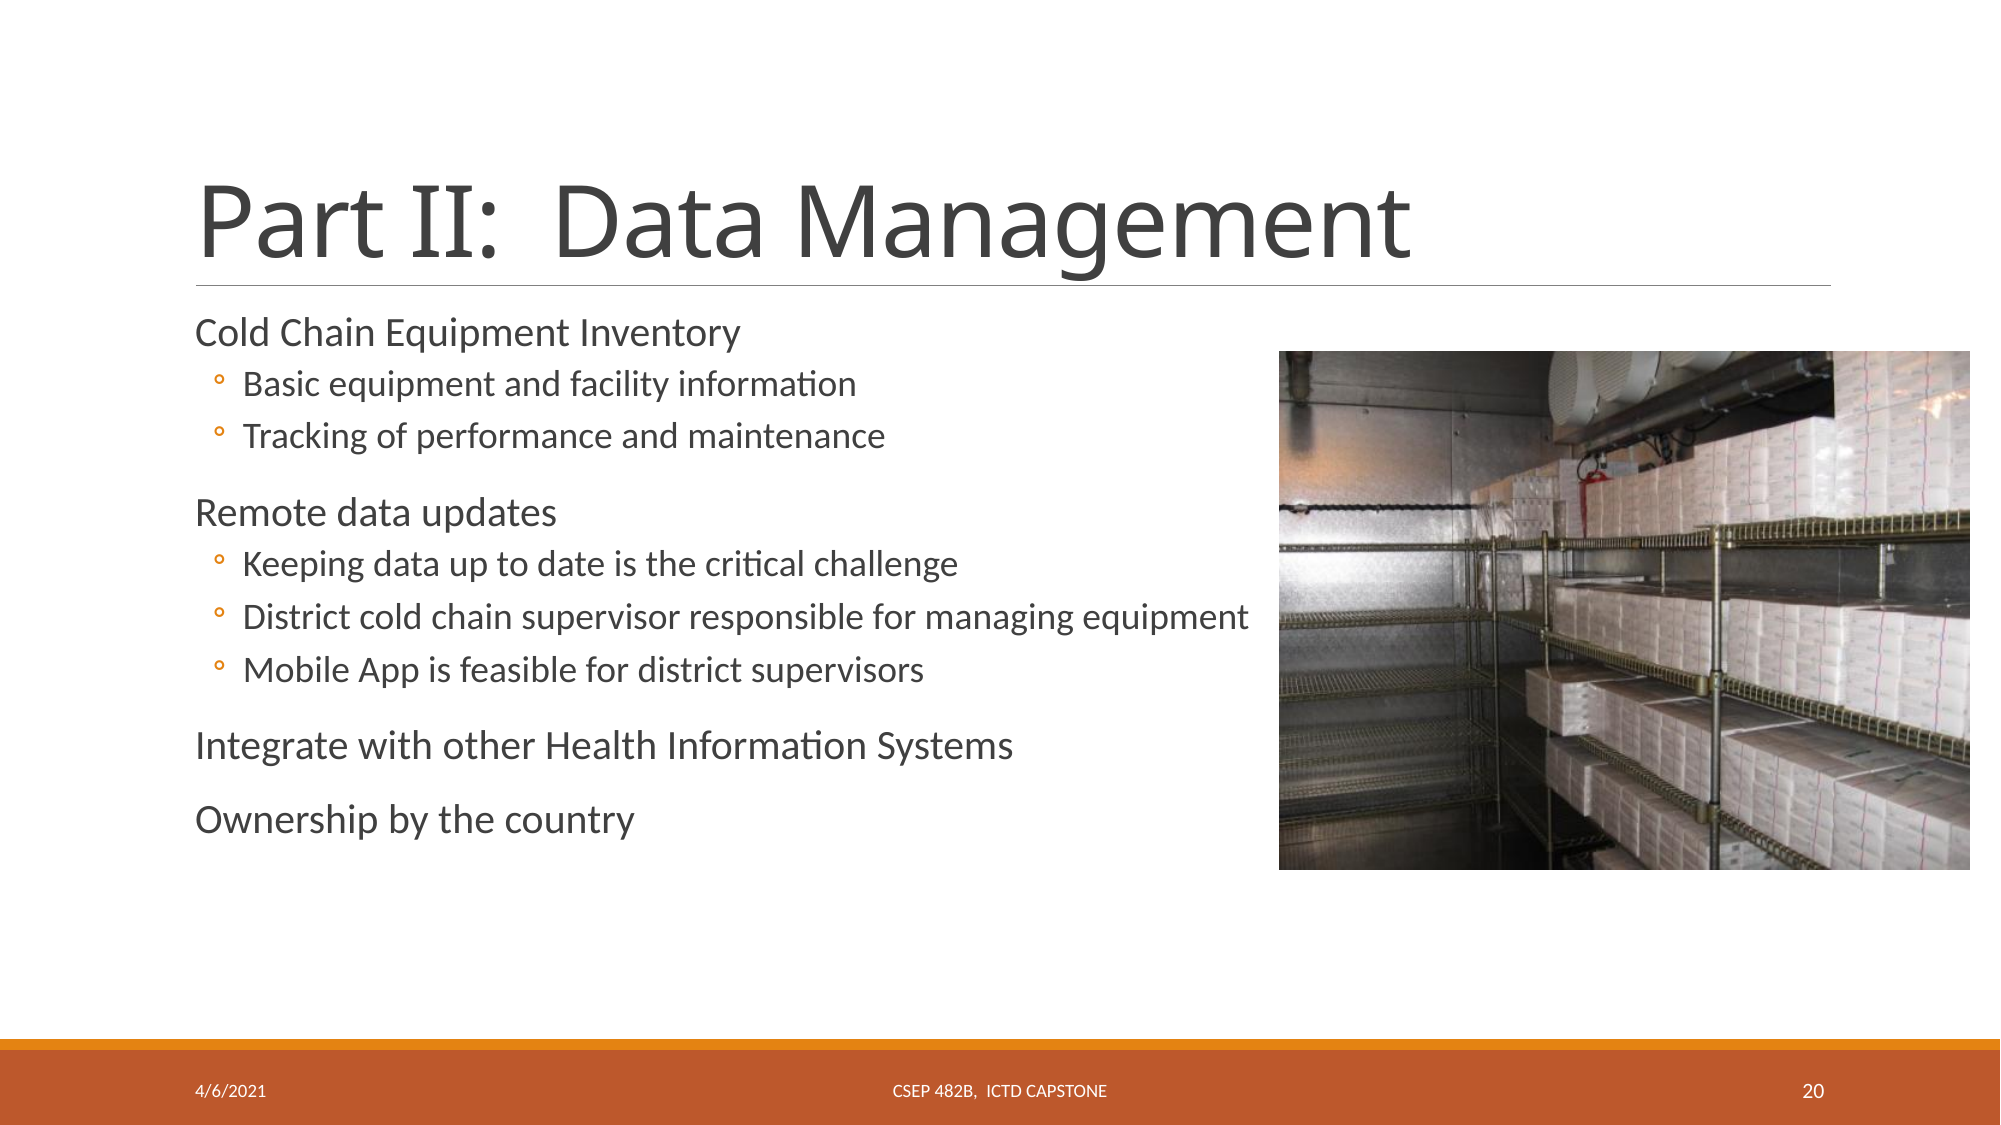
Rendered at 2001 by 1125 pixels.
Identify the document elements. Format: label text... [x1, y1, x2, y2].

list Cold Chain Equipment Inventory Basic equipment and facility information Tracking of performance and maintenance Remote data updates Keeping data up to date is the critical challenge District cold chain supervisor responsible for managing equipment Mobile App is feasible for district supervisors Integrate with other Health Information Systems Ownership by the country [180, 302, 1830, 963]
picture [1278, 351, 1970, 870]
footer CSEP 482B, ICTD Capstone [604, 1059, 1396, 1120]
title Part II: Data Management [180, 47, 1830, 285]
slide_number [180, 1059, 586, 1120]
slide_number 20 [1624, 1059, 1840, 1120]
